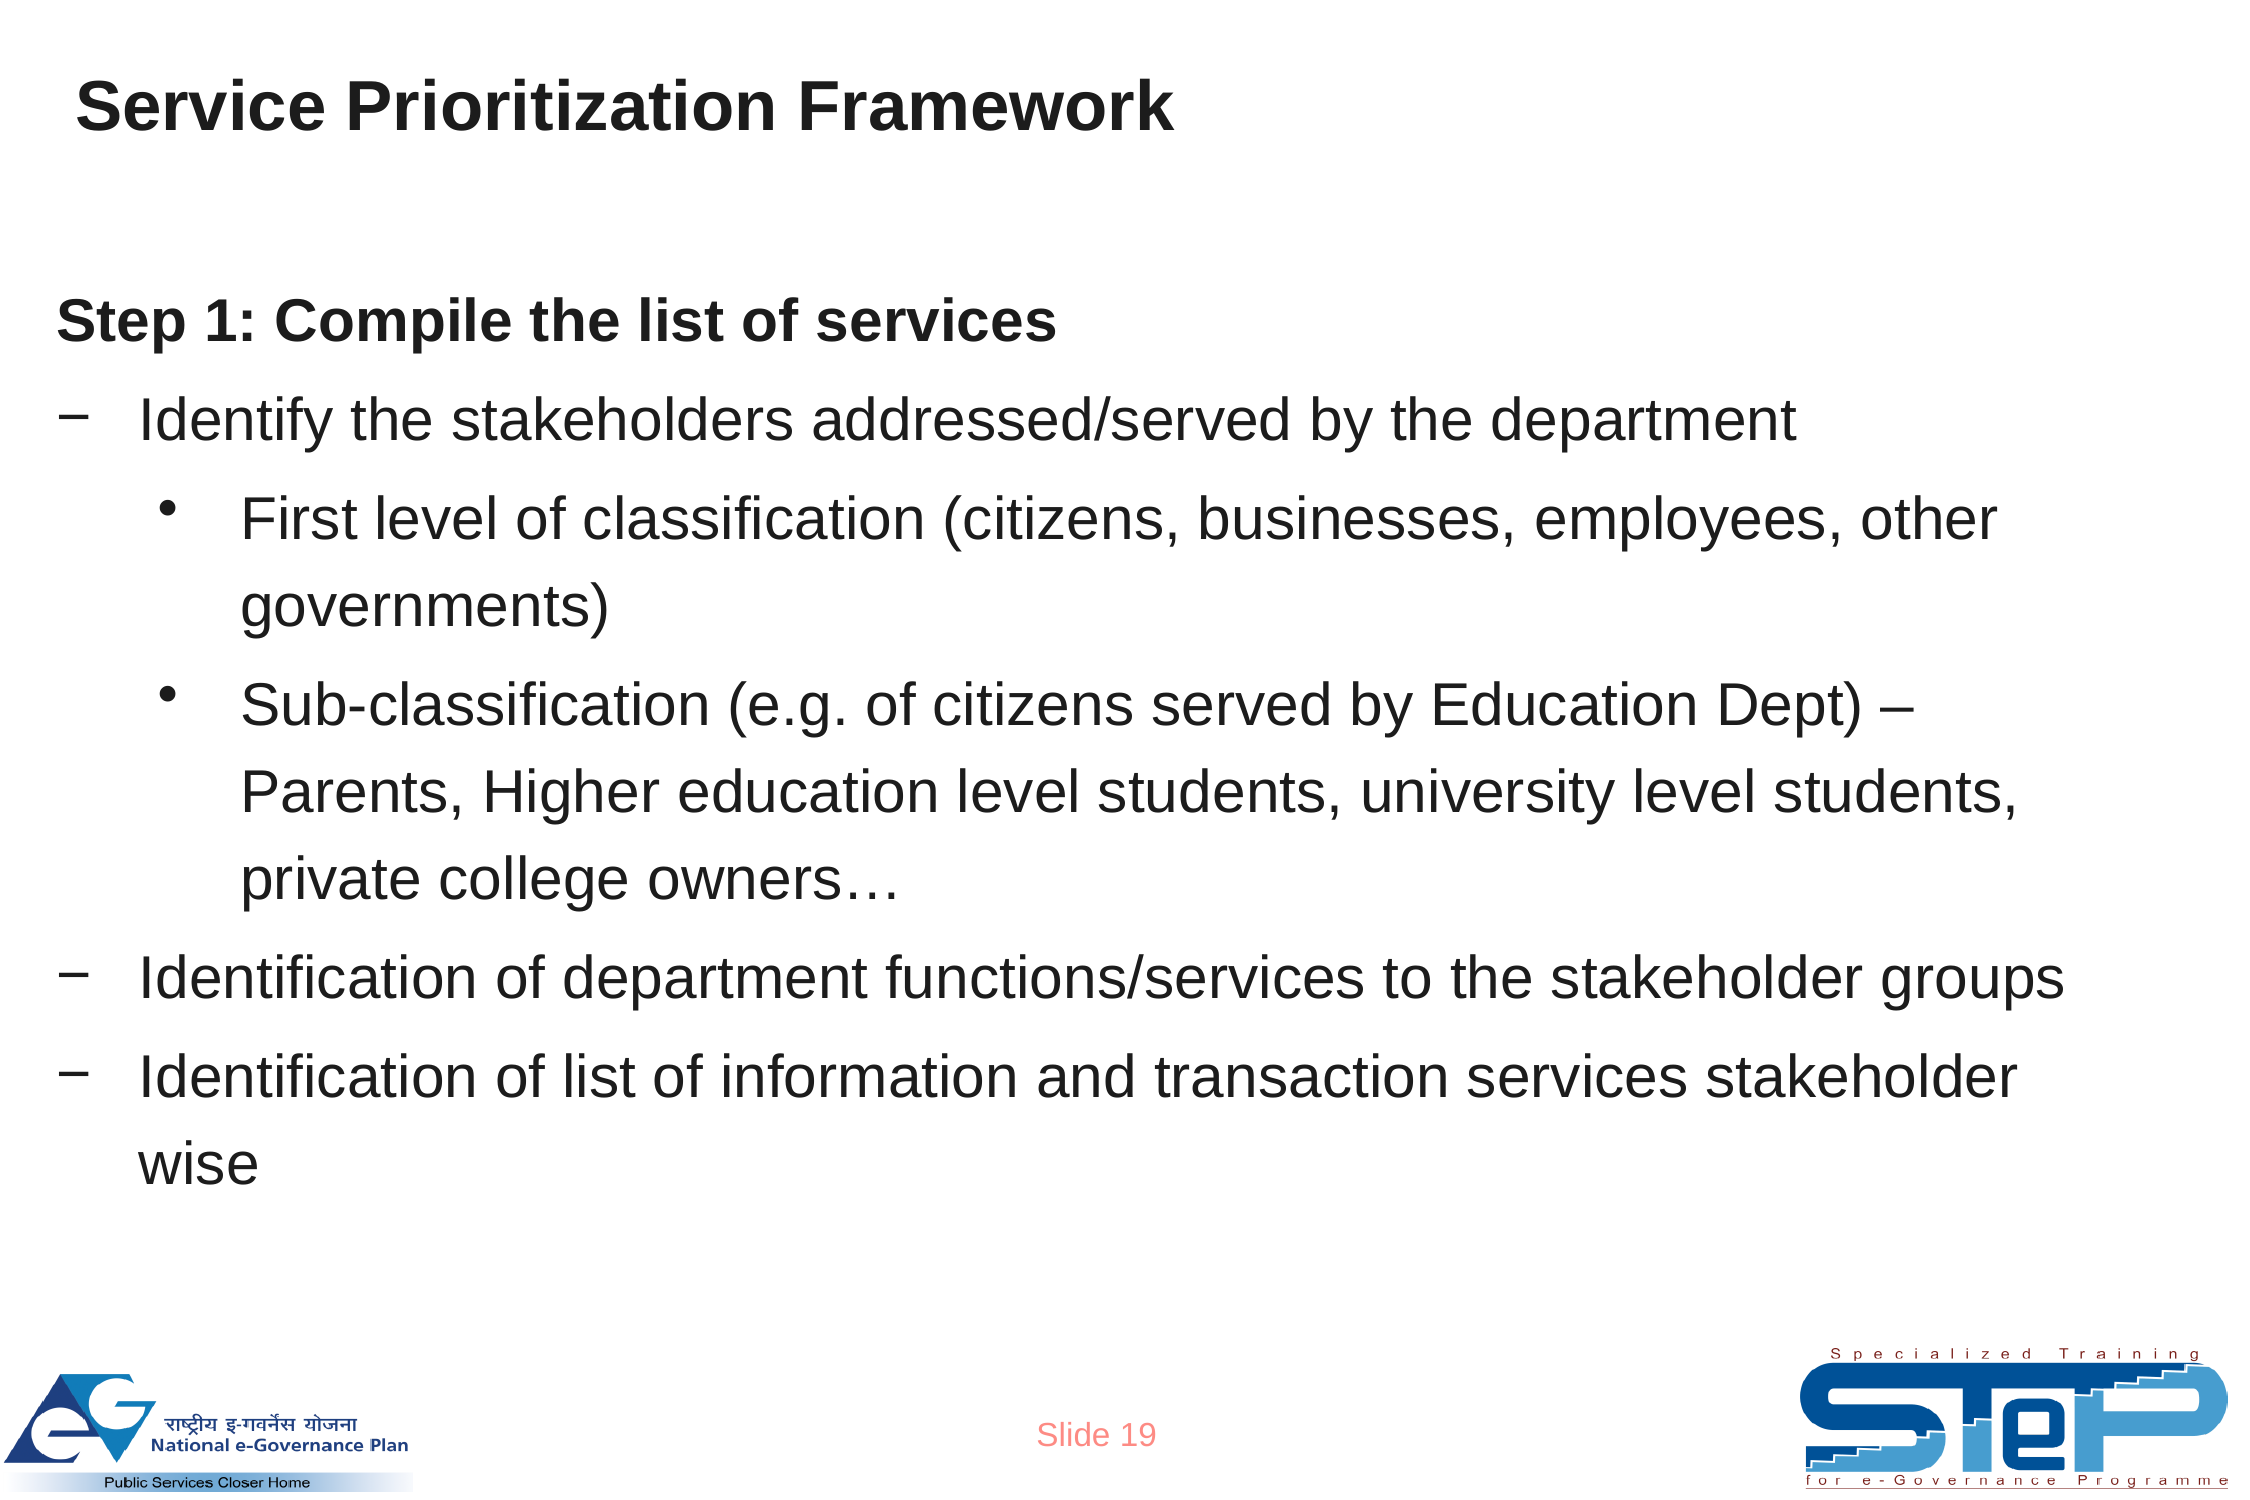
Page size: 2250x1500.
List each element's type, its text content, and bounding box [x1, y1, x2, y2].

picture [1800, 1348, 2228, 1489]
title Service Prioritization Framework [74, 59, 2119, 201]
picture [3, 1374, 413, 1492]
list Step 1: Compile the list of services Identify the stakeholders addressed/served by the department First level of classification (citizens, businesses, employees, other governments) Sub-classification (e.g. of citizens served by Education Dept) – Parents, Higher education level students, university level students, private college owners… Identification of department functions/services to the stakeholder groups Identification of list of information and transaction services stakeholder wise [56, 266, 2082, 1257]
